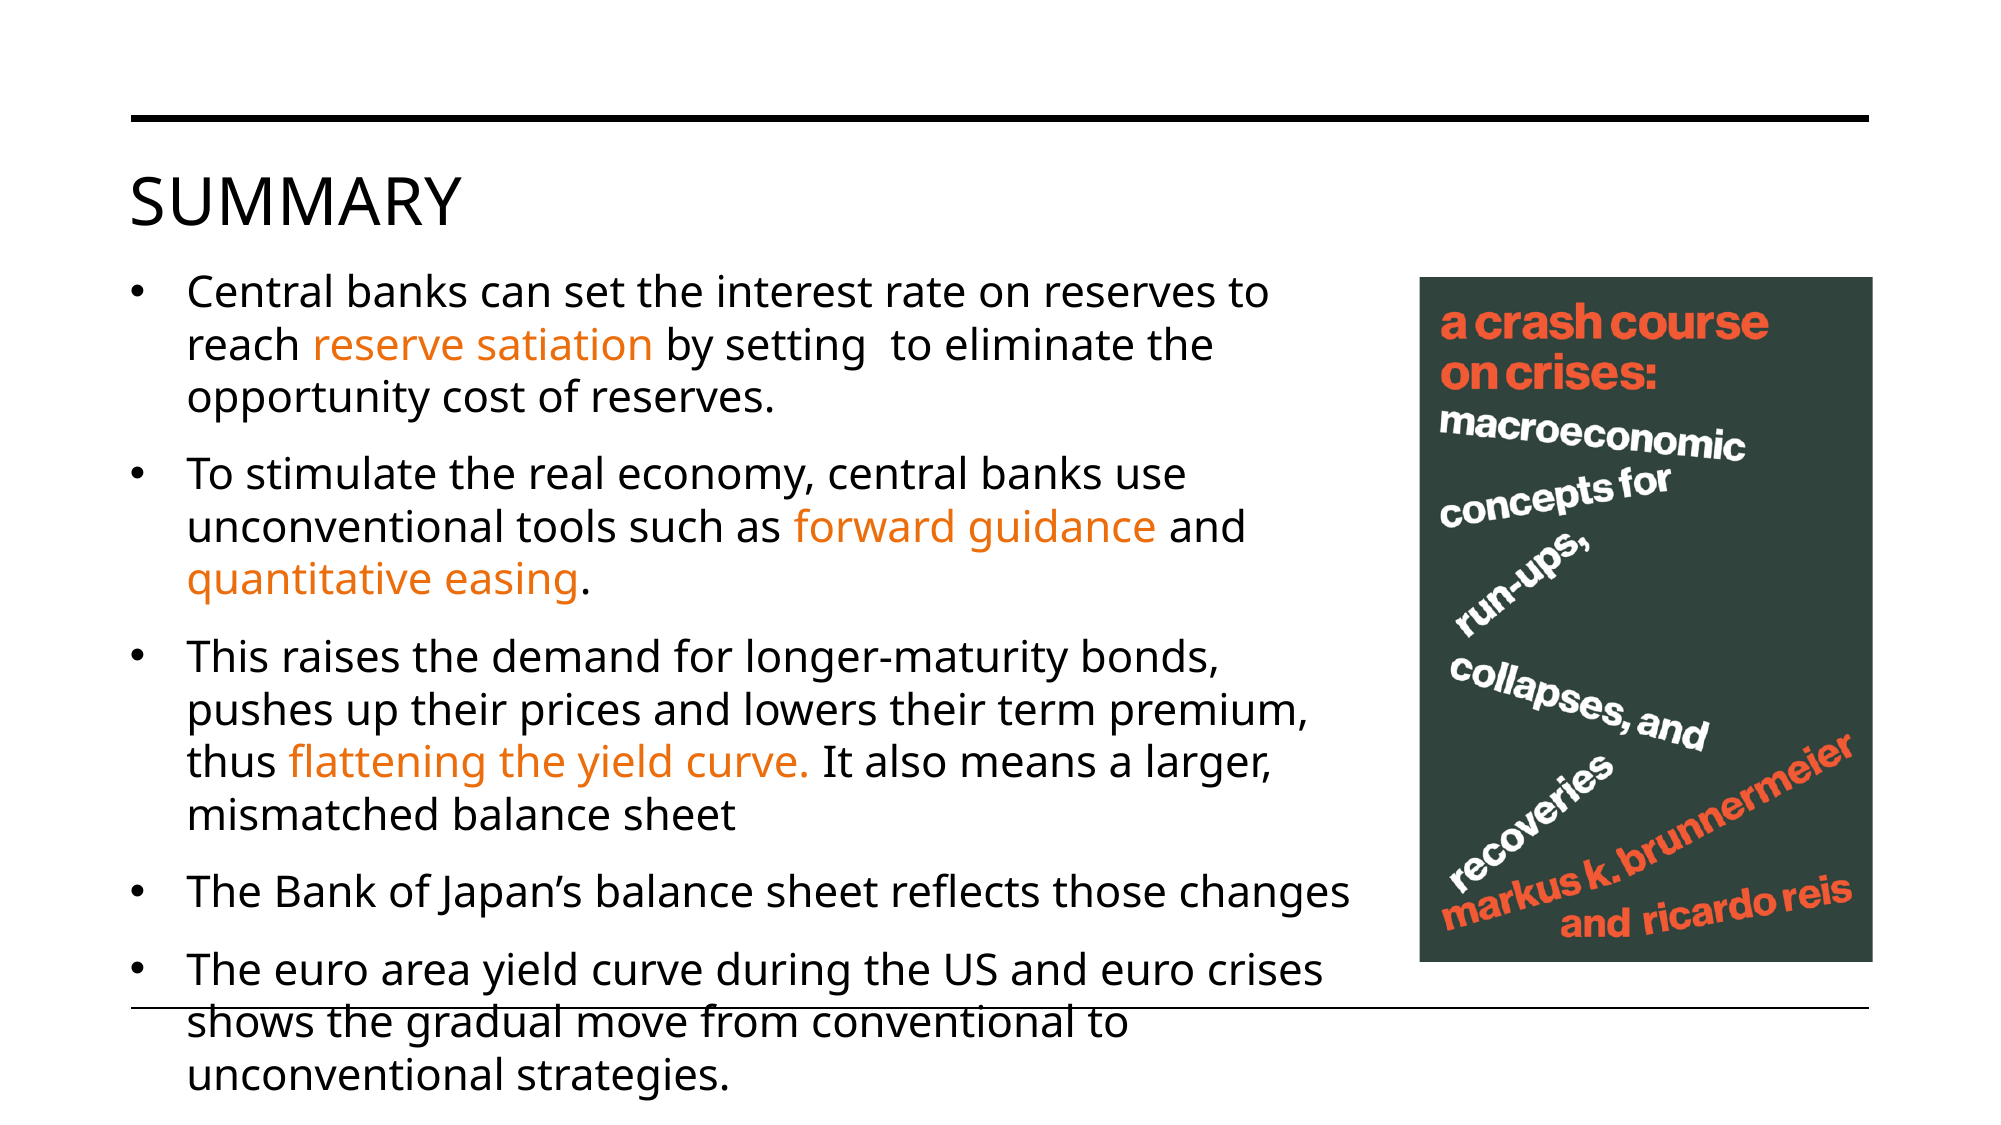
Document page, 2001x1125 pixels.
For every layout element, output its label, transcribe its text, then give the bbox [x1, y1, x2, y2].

title Summary [114, 151, 944, 266]
picture [1419, 277, 1873, 962]
